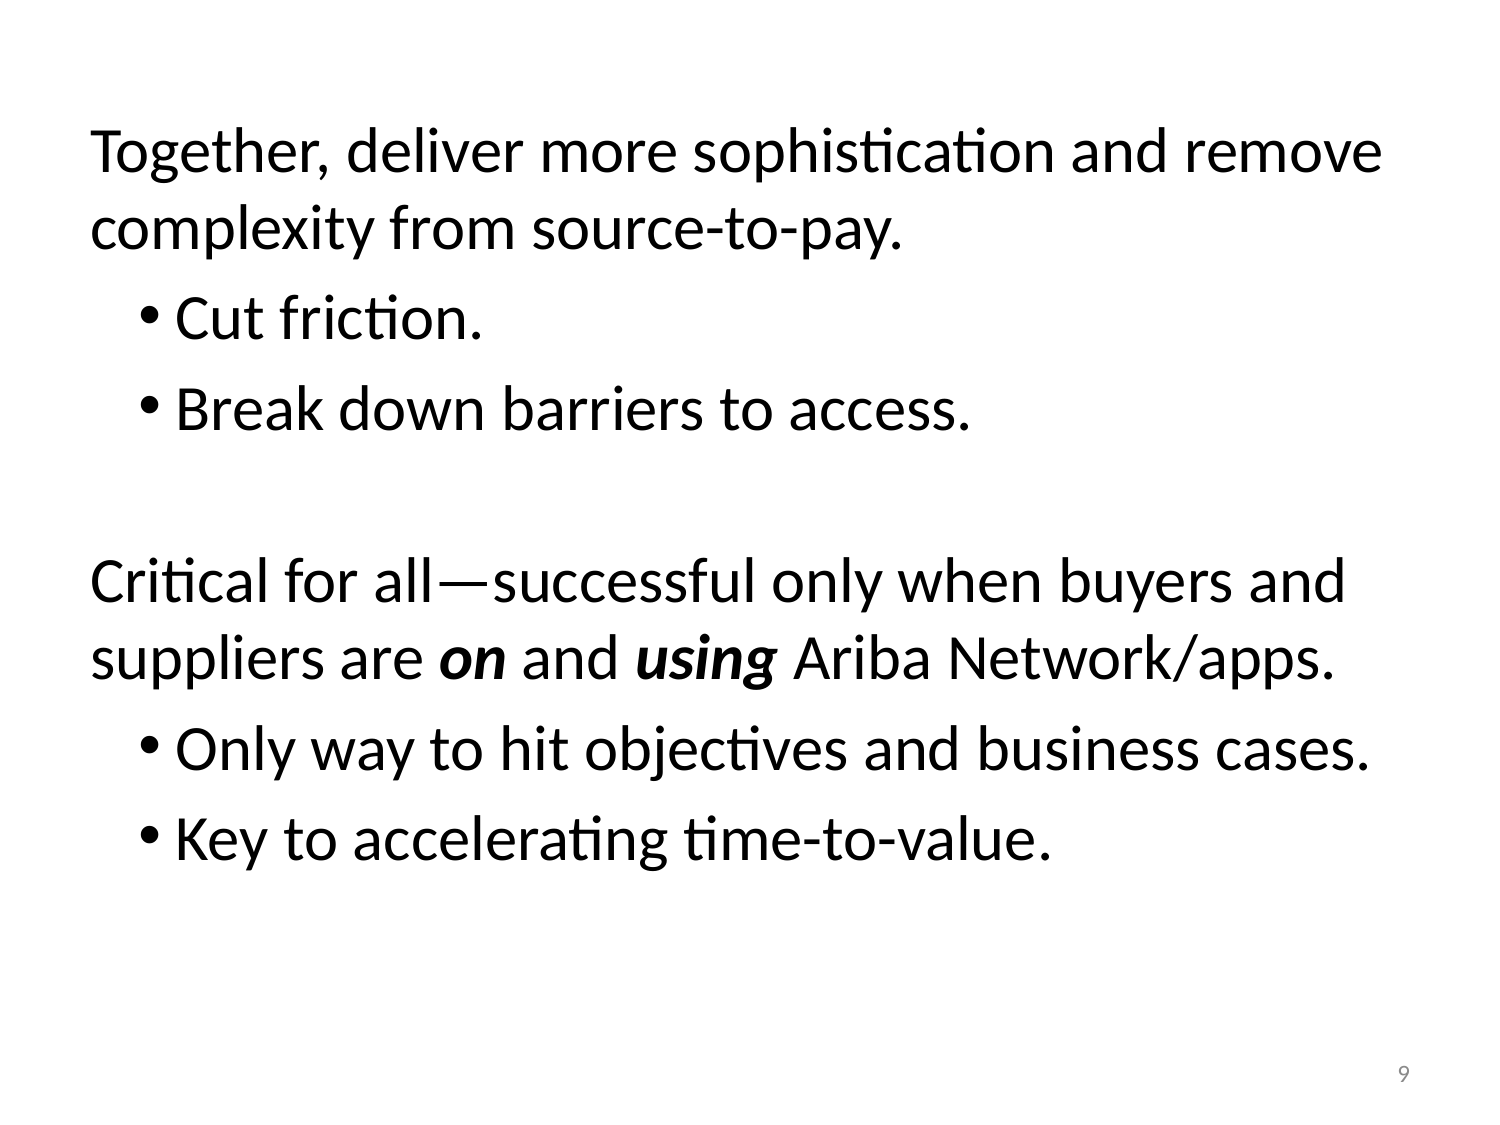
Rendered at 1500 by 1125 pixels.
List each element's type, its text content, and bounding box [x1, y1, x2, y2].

slide_number 9 [1074, 1042, 1425, 1103]
list Together, deliver more sophistication and remove complexity from source-to-pay. Cut friction. Break down barriers to access. Critical for all—successful only when buyers and suppliers are on and using Ariba Network/apps. Only way to hit objectives and business cases. Key to accelerating time-to-value. [75, 100, 1425, 1038]
